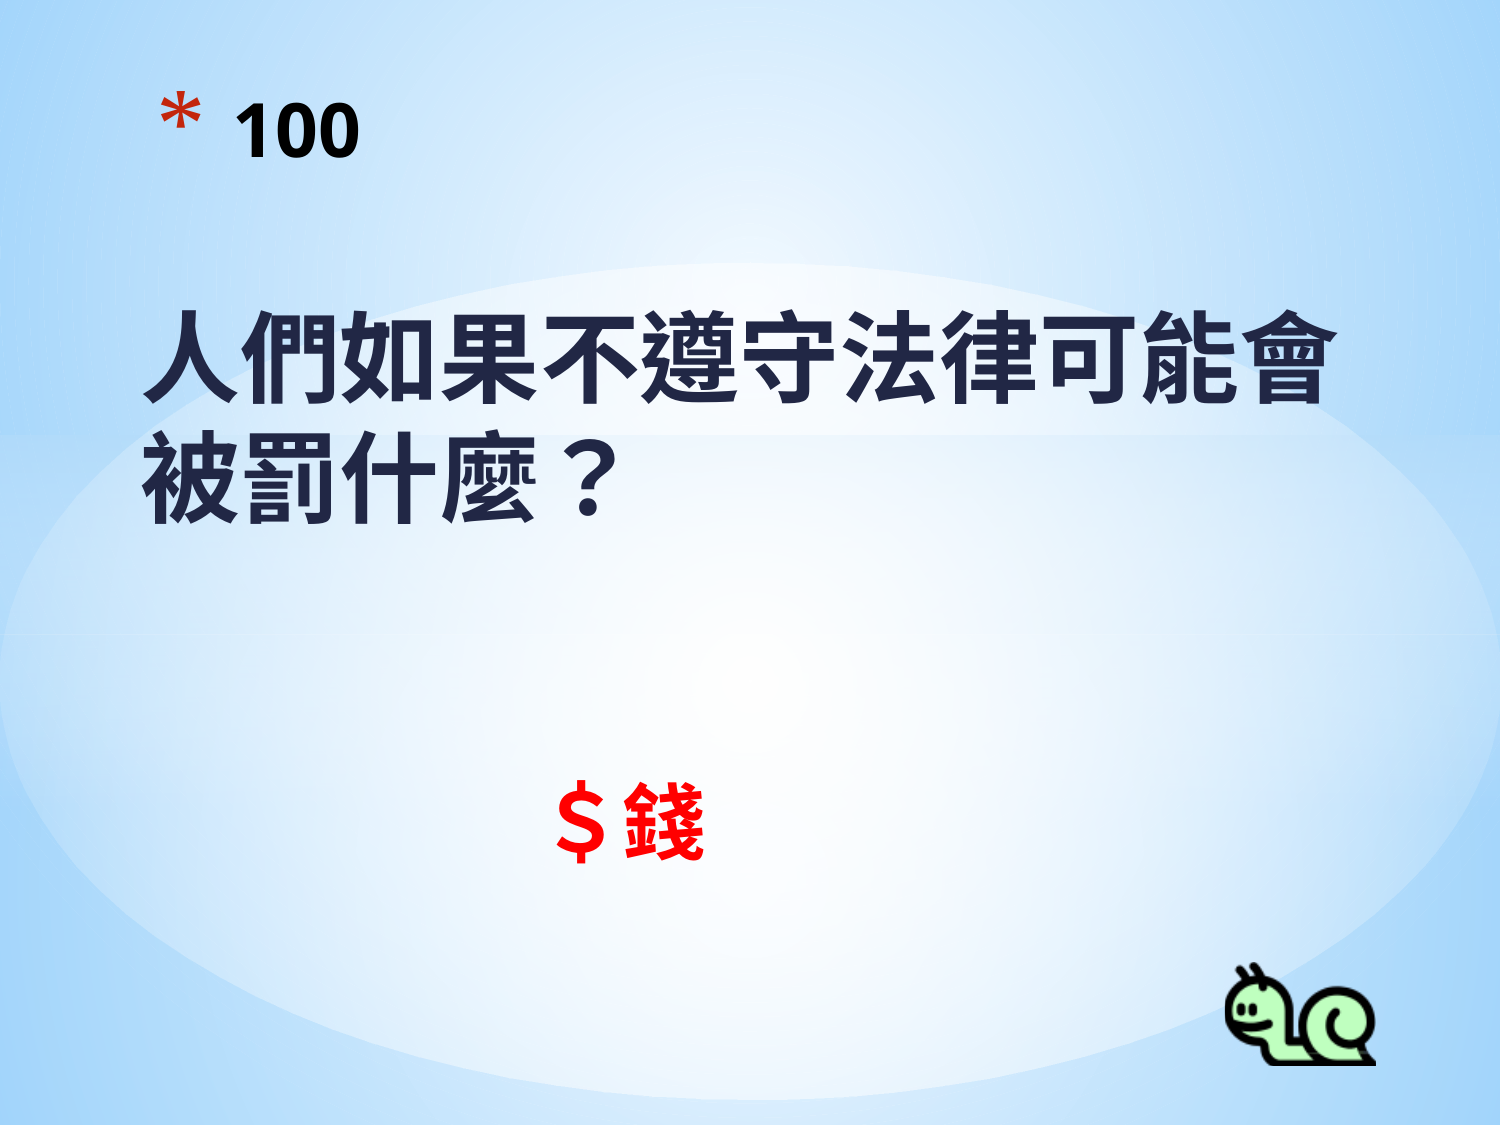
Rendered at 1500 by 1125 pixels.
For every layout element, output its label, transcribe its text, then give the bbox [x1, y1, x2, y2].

title 100 [112, 75, 1388, 263]
text_box ＄錢 [525, 762, 938, 878]
subtitle 人們如果不遵守法律可能會被罰什麼？ [125, 287, 1450, 713]
picture [1224, 962, 1377, 1067]
